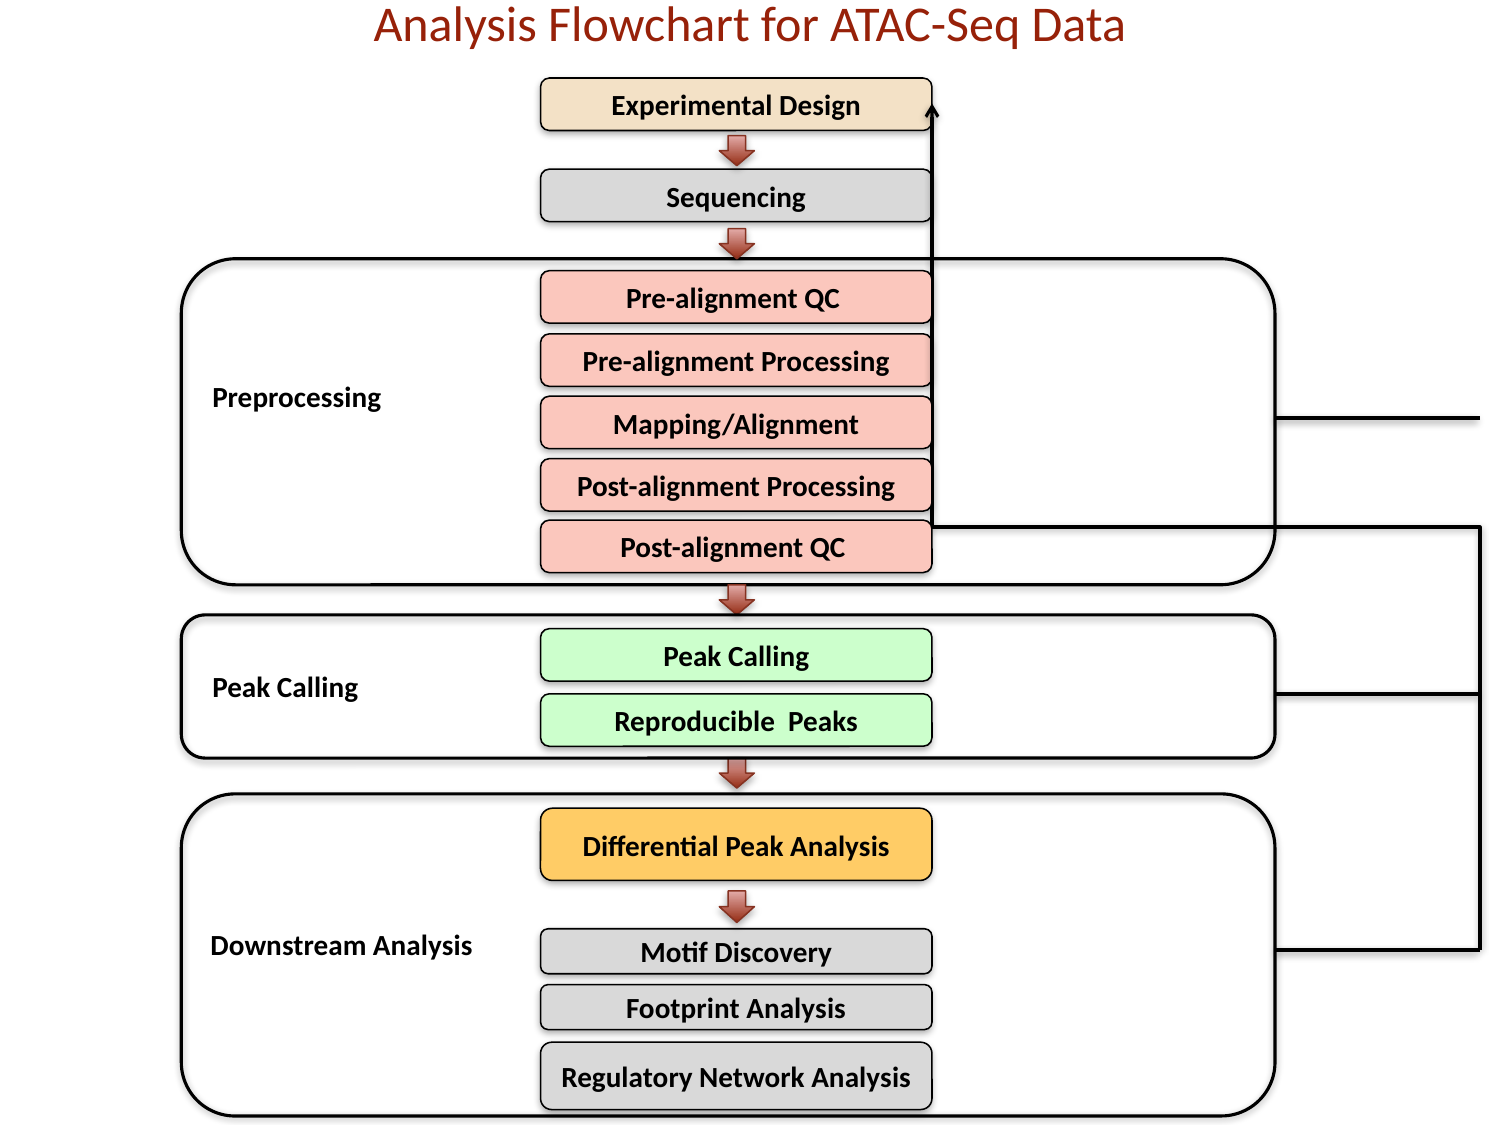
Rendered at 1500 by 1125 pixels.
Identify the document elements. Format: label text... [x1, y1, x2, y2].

text_box [718, 134, 756, 167]
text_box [782, 252, 1500, 802]
text_box [718, 584, 756, 613]
text_box Experimental Design [539, 77, 933, 132]
text_box Post-alignment QC [539, 519, 777, 574]
text_box [718, 767, 756, 789]
text_box [180, 257, 777, 586]
text_box Mapping/Alignment [539, 395, 777, 450]
text_box [718, 227, 756, 260]
text_box Preprocessing [197, 370, 510, 421]
title Analysis Flowchart for ATAC-Seq Data [75, 0, 1425, 94]
text_box Sequencing [539, 168, 926, 223]
text_box Pre-alignment Processing [539, 333, 777, 388]
text_box [180, 614, 777, 759]
text_box Post-alignment Processing [539, 457, 777, 512]
text_box Peak Calling [197, 661, 510, 711]
text_box [180, 793, 1276, 1117]
text_box Pre-alignment QC [539, 269, 777, 324]
